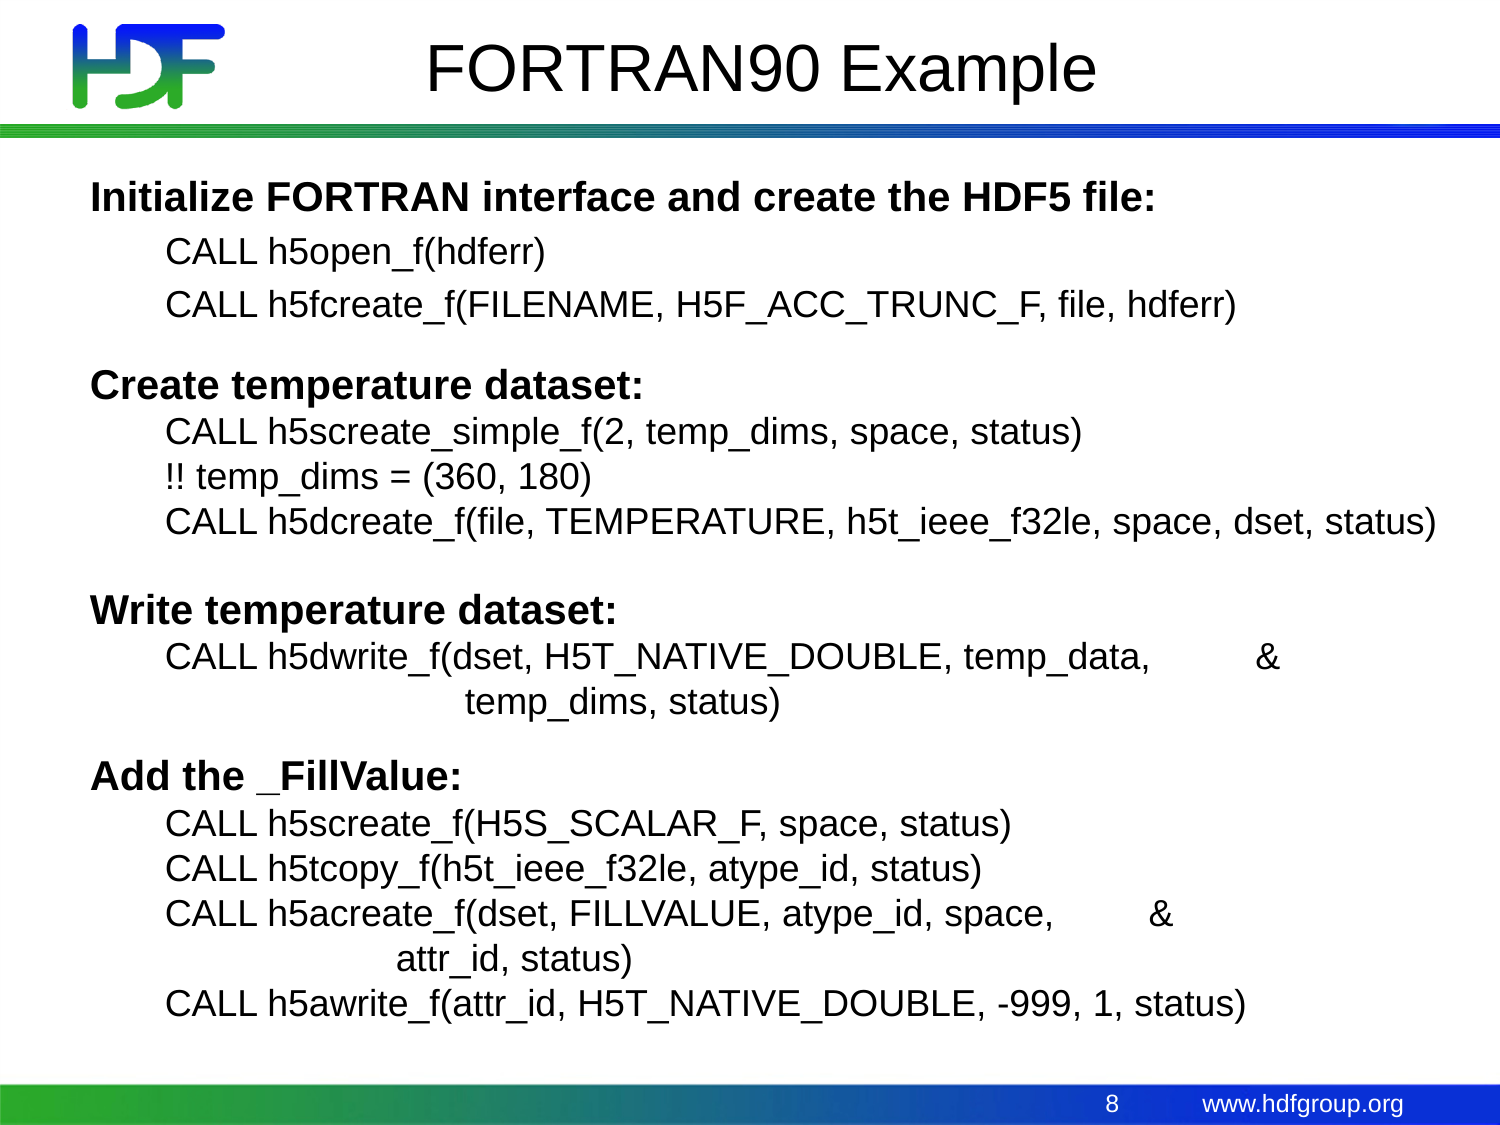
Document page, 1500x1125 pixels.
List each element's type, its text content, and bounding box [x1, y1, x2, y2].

title FORTRAN90 Example [187, 24, 1338, 113]
slide_number 8 [1049, 1087, 1176, 1125]
text_box Add the _FillValue: CALL h5screate_f(H5S_SCALAR_F, space, status) CALL h5tcopy_f(h5t_ieee_f32le, atype_id, status) CALL h5acreate_f(dset, FILLVALUE, atype_id, space, & attr_id, status) CALL h5awrite_f(attr_id, H5T_NATIVE_DOUBLE, -999, 1, status) [75, 741, 1400, 1031]
text_box Write temperature dataset: CALL h5dwrite_f(dset, H5T_NATIVE_DOUBLE, temp_data, & temp_dims, status) [75, 575, 1400, 730]
list Initialize FORTRAN interface and create the HDF5 file: CALL h5open_f(hdferr) CALL h5fcreate_f(FILENAME, H5F_ACC_TRUNC_F, file, hdferr) [74, 162, 1438, 338]
text_box Create temperature dataset: CALL h5screate_simple_f(2, temp_dims, space, status) !! temp_dims = (360, 180) CALL h5dcreate_f(file, TEMPERATURE, h5t_ieee_f32le, space, dset, status) [75, 350, 1463, 550]
picture [0, 0, 1500, 1125]
